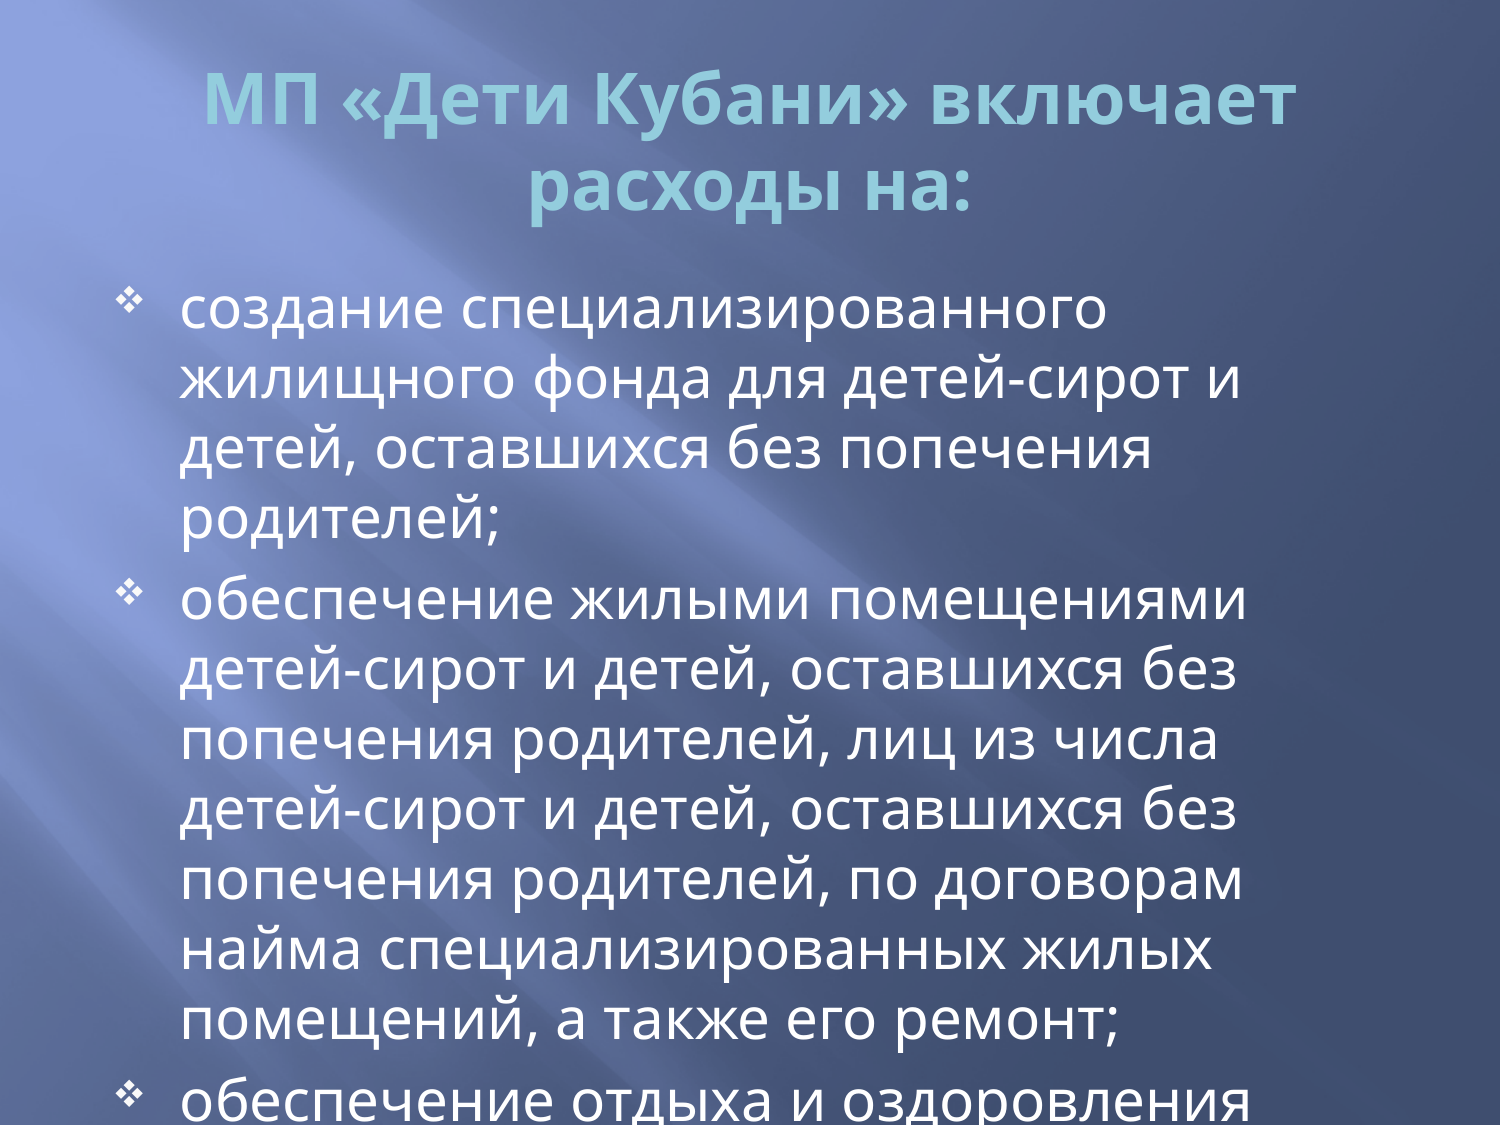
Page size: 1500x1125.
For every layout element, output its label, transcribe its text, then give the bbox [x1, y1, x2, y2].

title МП «Дети Кубани» включает расходы на: [75, 45, 1425, 233]
list создание специализированного жилищного фонда для детей-сирот и детей, оставшихся без попечения родителей; обеспечение жилыми помещениями детей-сирот и детей, оставшихся без попечения родителей, лиц из числа детей-сирот и детей, оставшихся без попечения родителей, по договорам найма специализированных жилых помещений, а также его ремонт; обеспечение отдыха и оздоровления детей. [75, 262, 1425, 1035]
